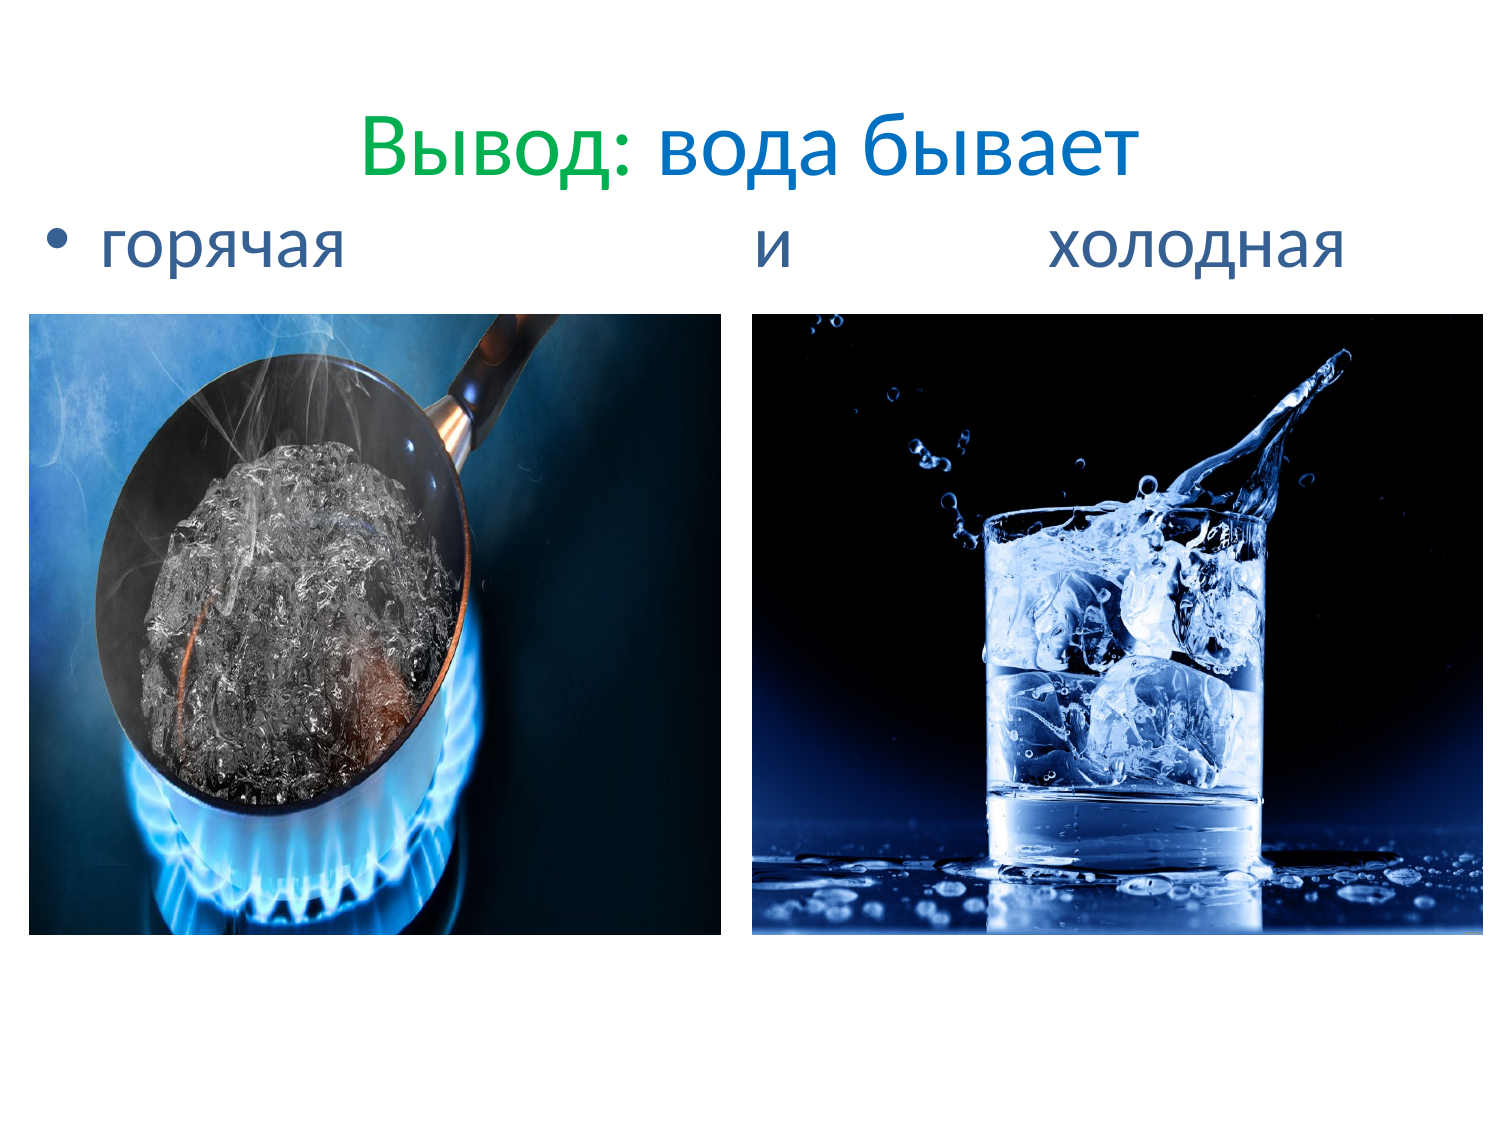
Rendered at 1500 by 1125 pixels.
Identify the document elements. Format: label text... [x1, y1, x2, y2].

picture [751, 314, 1483, 936]
list горячая и холодная [29, 184, 1425, 1005]
picture [29, 314, 721, 936]
picture [179, 872, 183, 884]
title Вывод: вода бывает [75, 45, 1425, 184]
